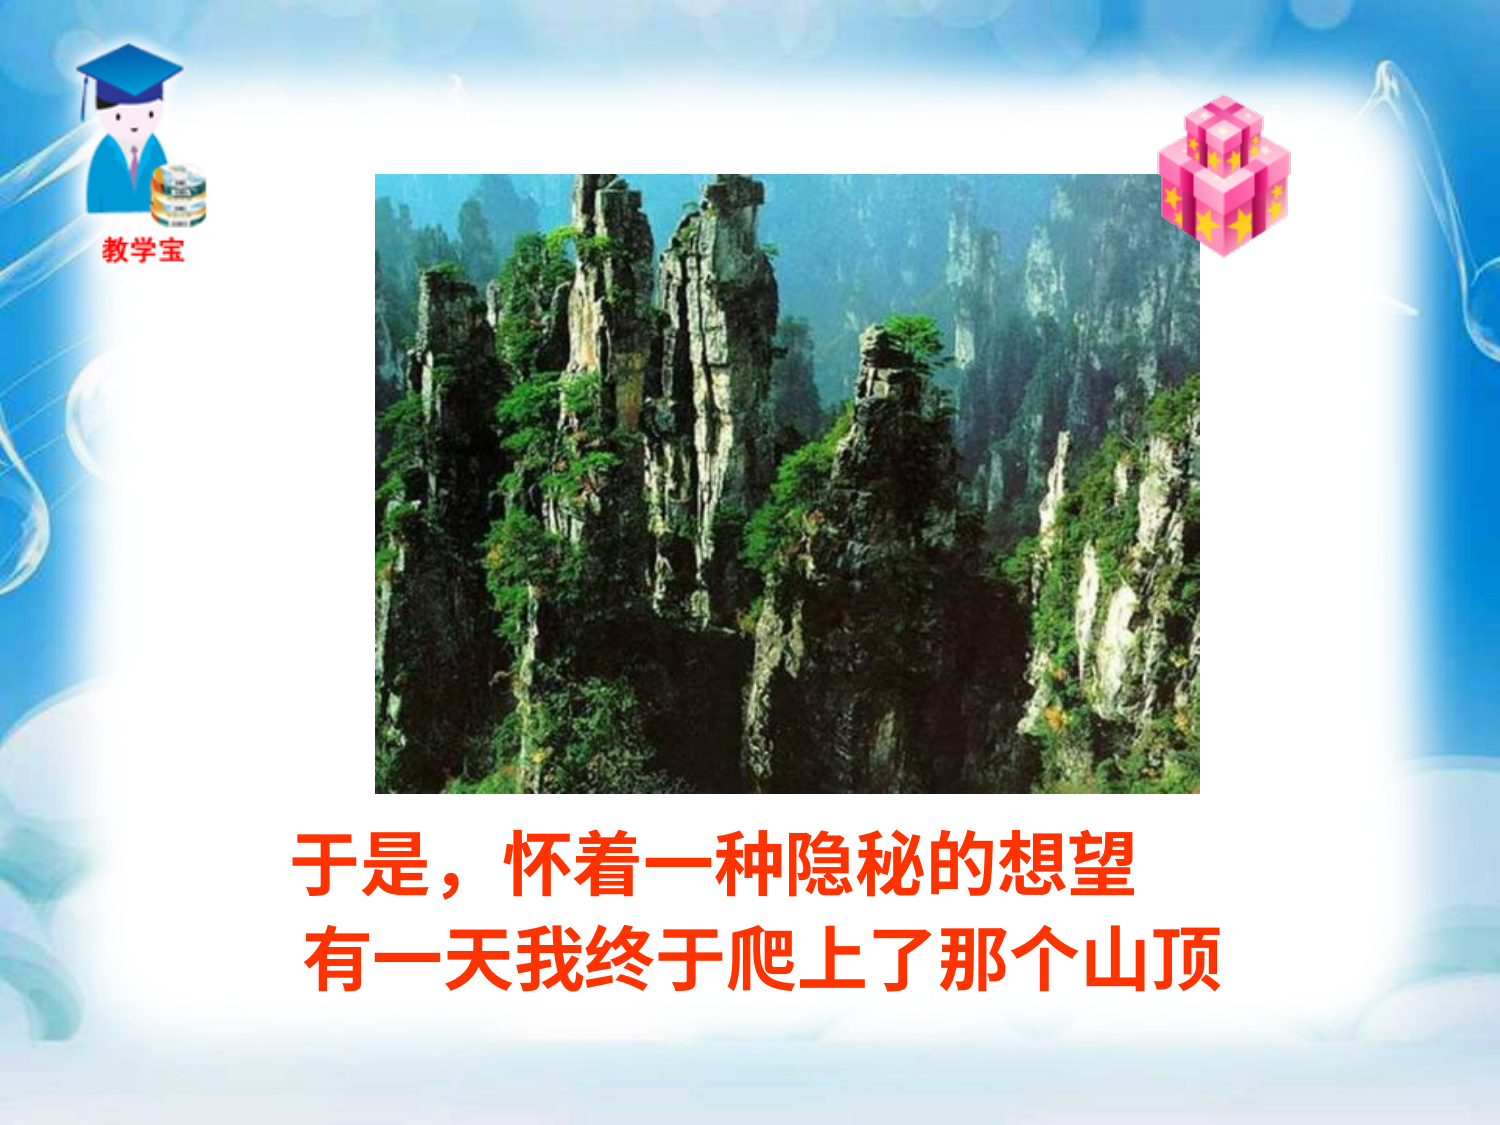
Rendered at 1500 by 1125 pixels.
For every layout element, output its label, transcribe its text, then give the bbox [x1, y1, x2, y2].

picture [0, 0, 1500, 1125]
text_box 于是，怀着一种隐秘的想望 [274, 812, 1338, 913]
text_box 有一天我终于爬上了那个山顶 [287, 907, 1413, 1007]
